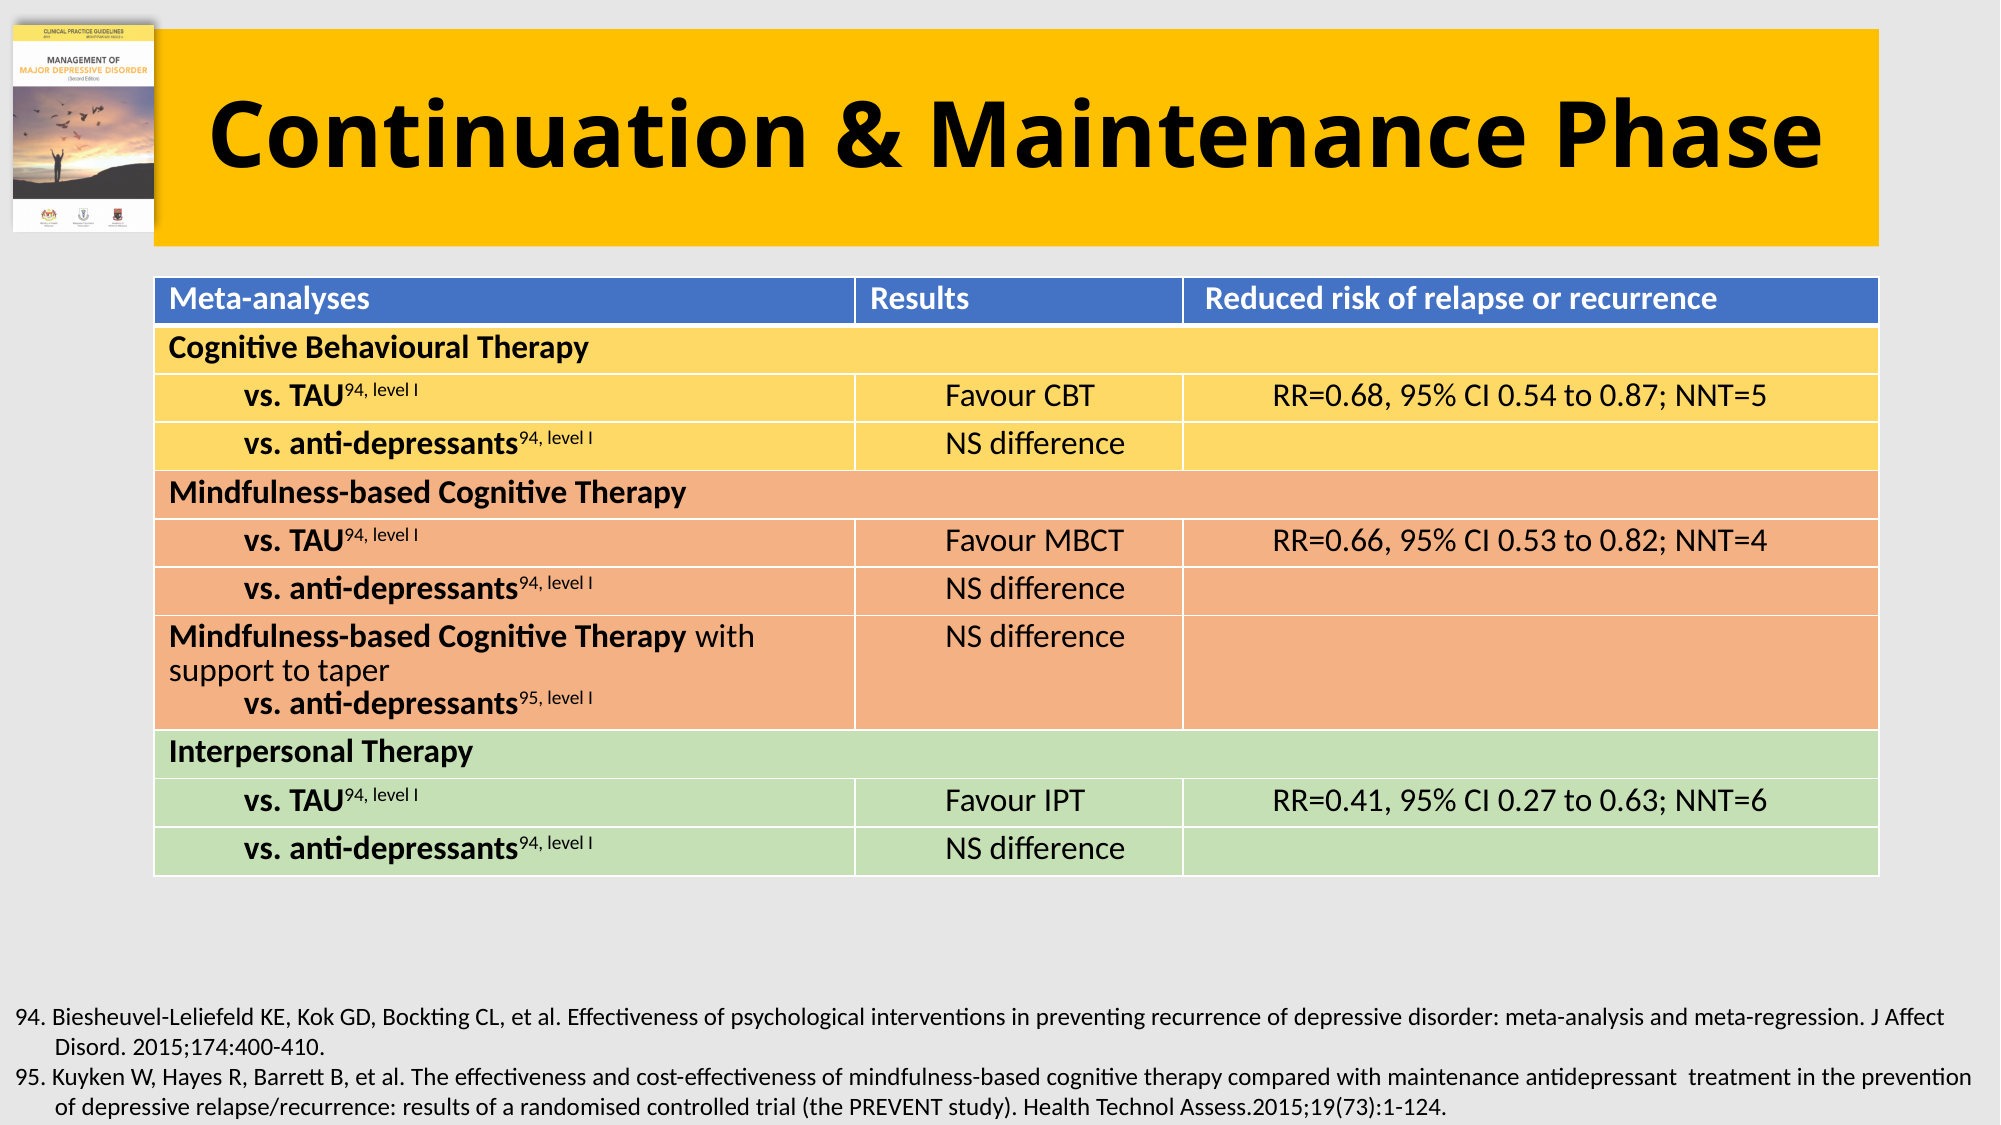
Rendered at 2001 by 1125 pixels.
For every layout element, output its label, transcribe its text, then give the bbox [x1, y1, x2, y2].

table_cell [1184, 828, 1878, 875]
table_header Meta-analyses [155, 278, 854, 323]
table_cell vs. TAU94, level I [155, 375, 854, 421]
table_header Results [856, 278, 1182, 323]
table_cell vs. anti-depressants94, level I [155, 828, 854, 875]
table_cell vs. anti-depressants94, level I [155, 423, 854, 470]
table_cell RR=0.66, 95% CI 0.53 to 0.82; NNT=4 [1184, 520, 1878, 566]
table_cell vs. TAU94, level I [155, 520, 854, 566]
table_cell vs. TAU94, level I [155, 779, 854, 826]
table_cell RR=0.41, 95% CI 0.27 to 0.63; NNT=6 [1184, 779, 1878, 826]
table_cell [1184, 423, 1878, 470]
text_box 94. Biesheuvel-Leliefeld KE, Kok GD, Bockting CL, et al. Effectiveness of psychological interventions in preventing recurrence of depressive disorder: meta-analysis and meta-regression. J Affect Disord. 2015;174:400-410. 95. Kuyken W, Hayes R, Barrett B, et al. The effectiveness and cost-effectiveness of mindfulness-based cognitive therapy compared with maintenance antidepressant treatment in the prevention of depressive relapse/recurrence: results of a randomised controlled trial (the PREVENT study). Health Technol Assess.2015;19(73):1-124. [0, 993, 2000, 1125]
table_cell Favour CBT [856, 375, 1182, 421]
table_header Reduced risk of relapse or recurrence [1184, 278, 1878, 323]
picture [13, 25, 154, 232]
table_cell [1184, 616, 1878, 729]
table_cell Cognitive Behavioural Therapy [155, 328, 1878, 373]
table_cell NS difference [856, 568, 1182, 615]
table_cell [1184, 568, 1878, 615]
table_cell RR=0.68, 95% CI 0.54 to 0.87; NNT=5 [1184, 375, 1878, 421]
title Continuation & Maintenance Phase [153, 29, 1879, 247]
table_cell NS difference [856, 828, 1182, 875]
table_cell vs. anti-depressants94, level I [155, 568, 854, 615]
table_cell NS difference [856, 423, 1182, 470]
table_cell Favour MBCT [856, 520, 1182, 566]
table_cell Favour IPT [856, 779, 1182, 826]
table_cell Mindfulness-based Cognitive Therapy with support to taper vs. anti-depressants95, level I [155, 616, 854, 729]
table_cell NS difference [856, 616, 1182, 729]
table_cell Mindfulness-based Cognitive Therapy [155, 471, 1878, 518]
table_cell Interpersonal Therapy [155, 731, 1878, 778]
